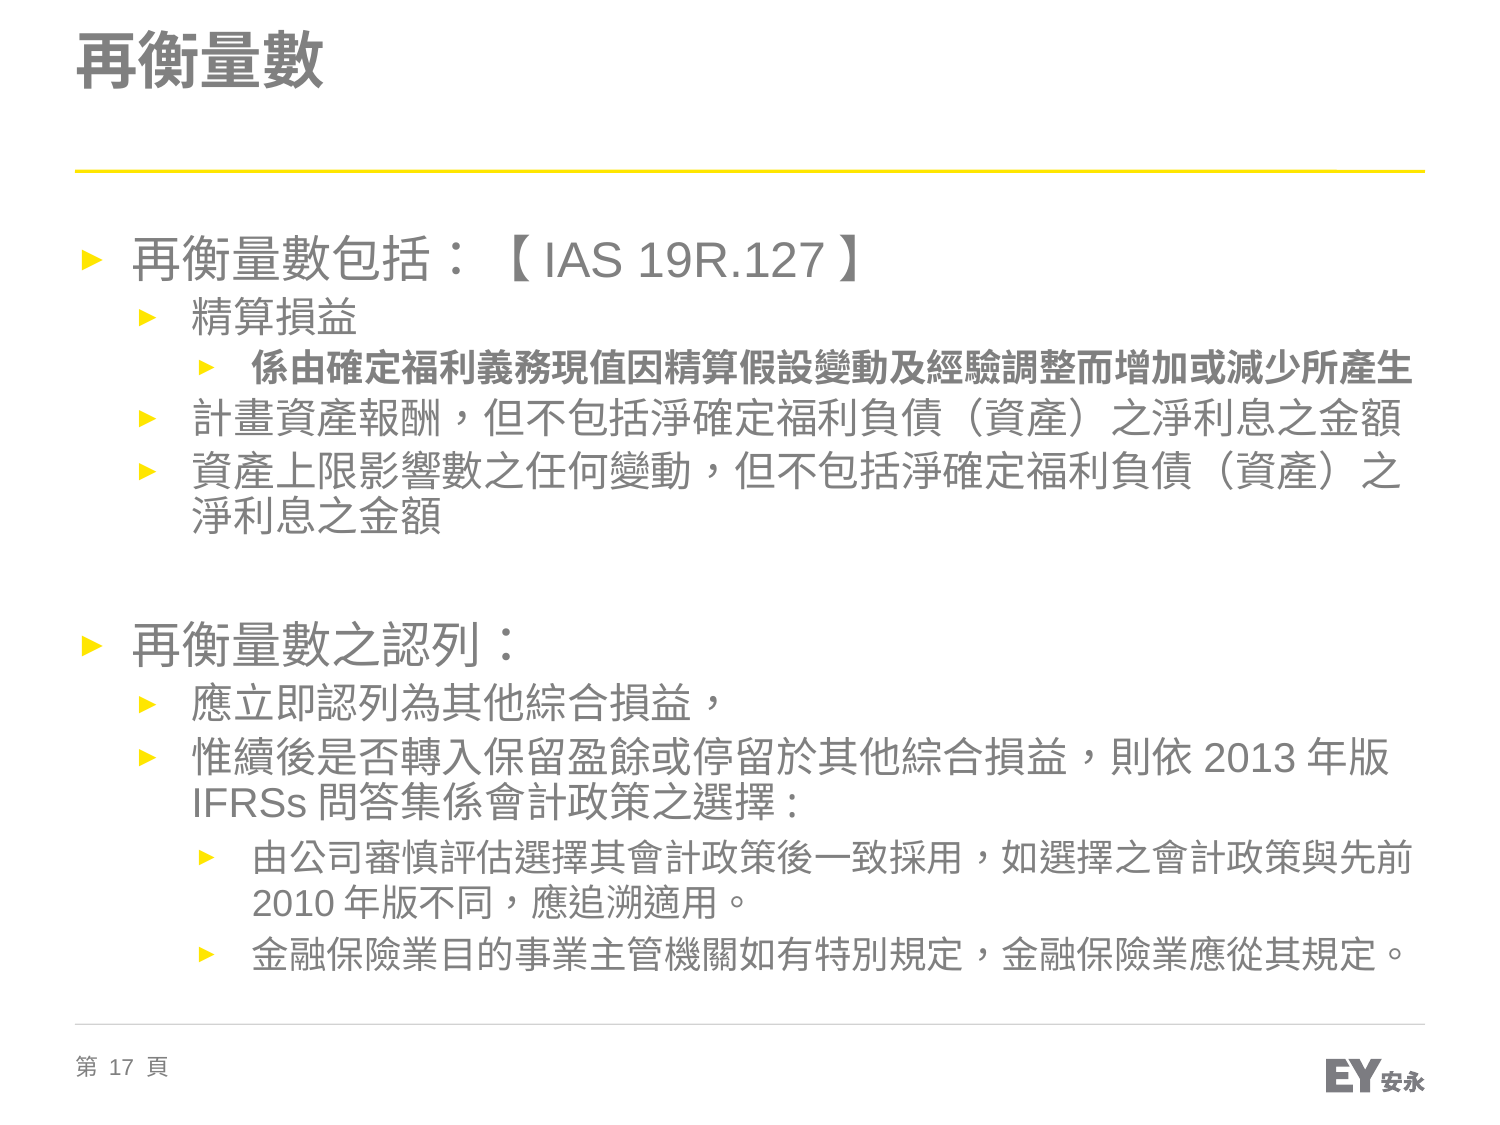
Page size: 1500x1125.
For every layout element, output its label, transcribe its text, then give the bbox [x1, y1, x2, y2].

title 再衡量數 [75, 33, 1425, 175]
list 再衡量數包括：【IAS 19R.127】 精算損益 係由確定福利義務現值因精算假設變動及經驗調整而增加或減少所產生 計畫資產報酬，但不包括淨確定福利負債（資產）之淨利息之金額 資產上限影響數之任何變動，但不包括淨確定福利負債（資產）之淨利息之金額 再衡量數之認列： 應立即認列為其他綜合損益， 惟續後是否轉入保留盈餘或停留於其他綜合損益，則依2013年版IFRSs問答集係會計政策之選擇: 由公司審慎評估選擇其會計政策後一致採用，如選擇之會計政策與先前2010年版不同，應追溯適用。 金融保險業目的事業主管機關如有特別規定，金融保險業應從其規定。 [75, 233, 1425, 1005]
